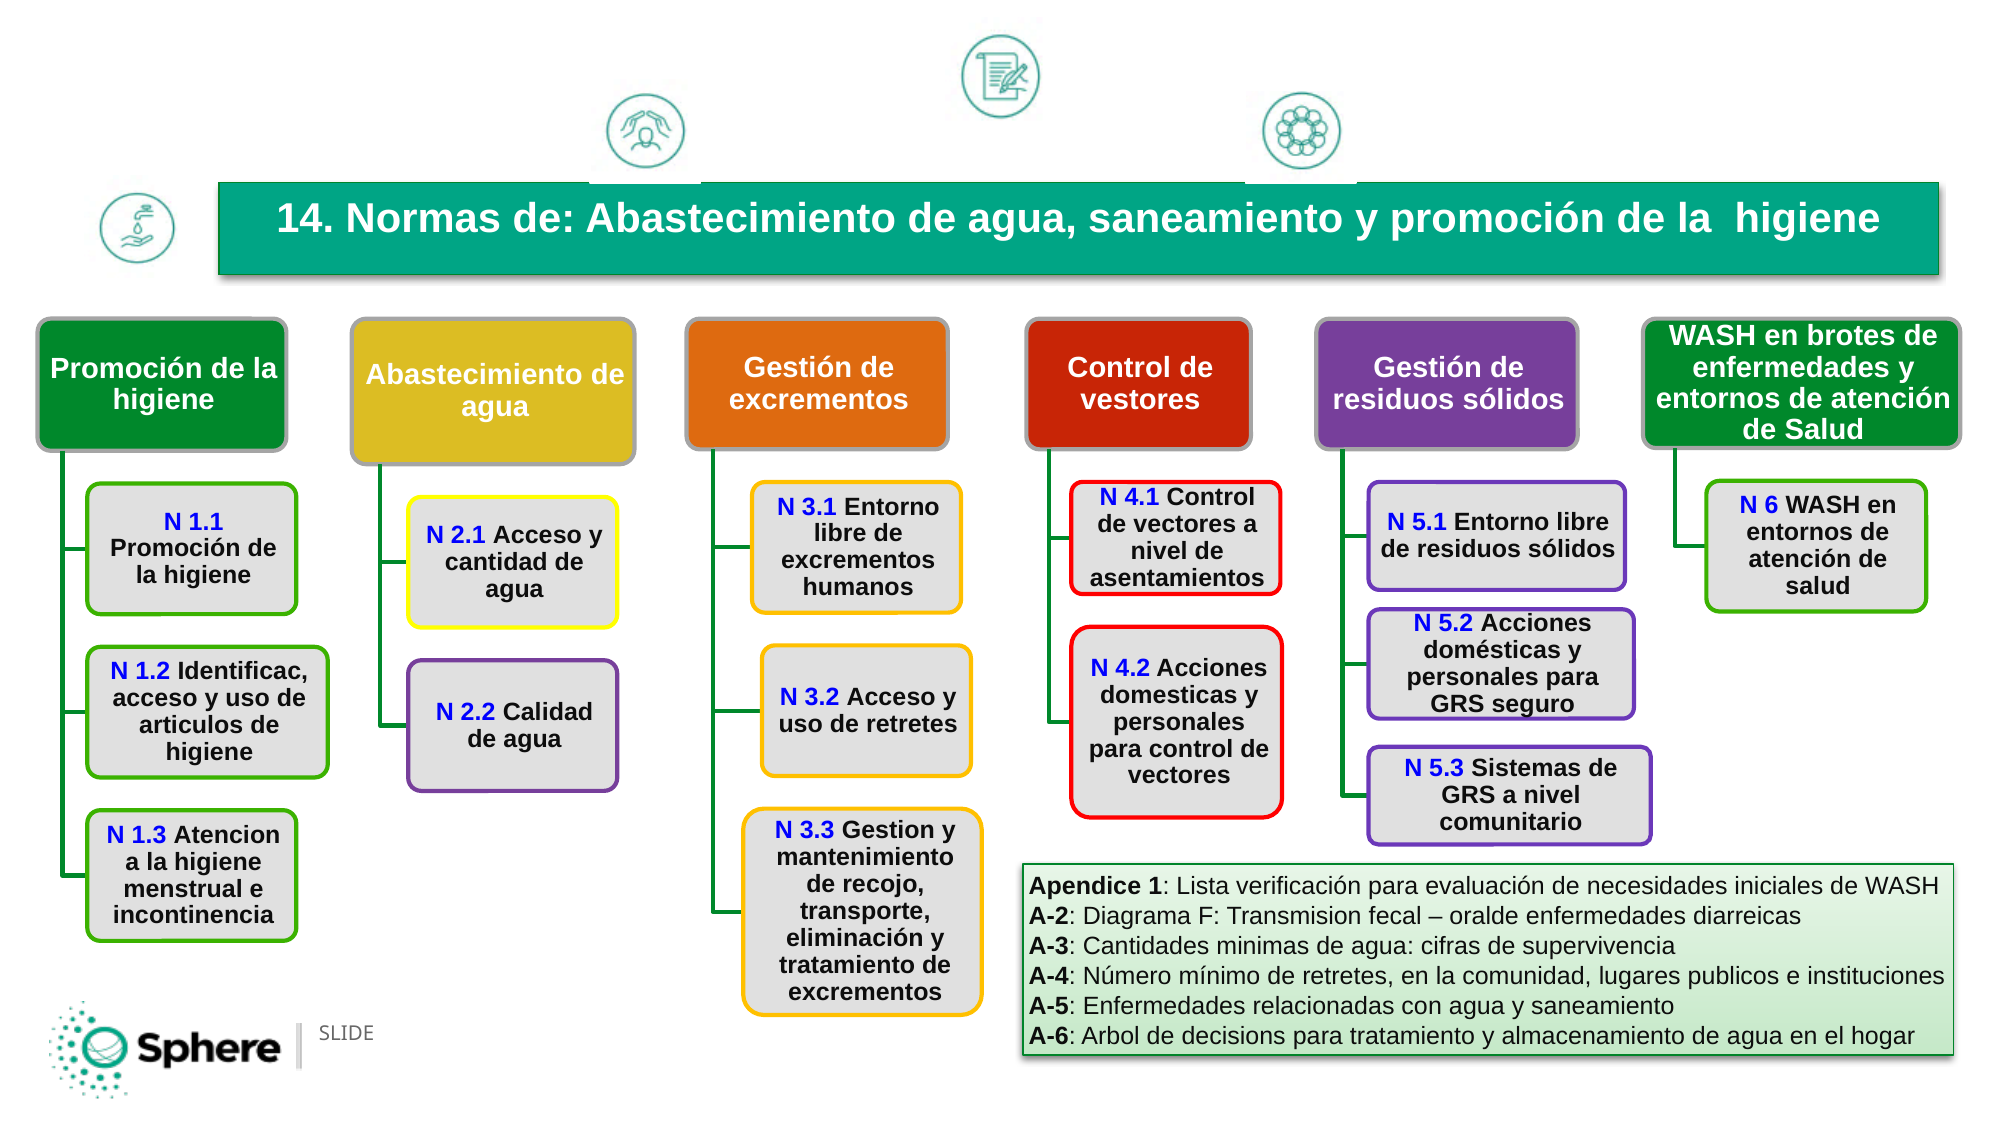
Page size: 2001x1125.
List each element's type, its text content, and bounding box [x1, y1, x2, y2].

picture [49, 1037, 282, 1100]
picture [945, 17, 1055, 137]
picture [590, 78, 701, 183]
title 14. Normas de: Abastecimiento de agua, saneamiento y promoción de la higiene [218, 182, 1939, 275]
picture [1246, 90, 1356, 183]
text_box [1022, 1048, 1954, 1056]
picture [83, 174, 192, 279]
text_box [35, 297, 1962, 1037]
picture [296, 1037, 305, 1071]
